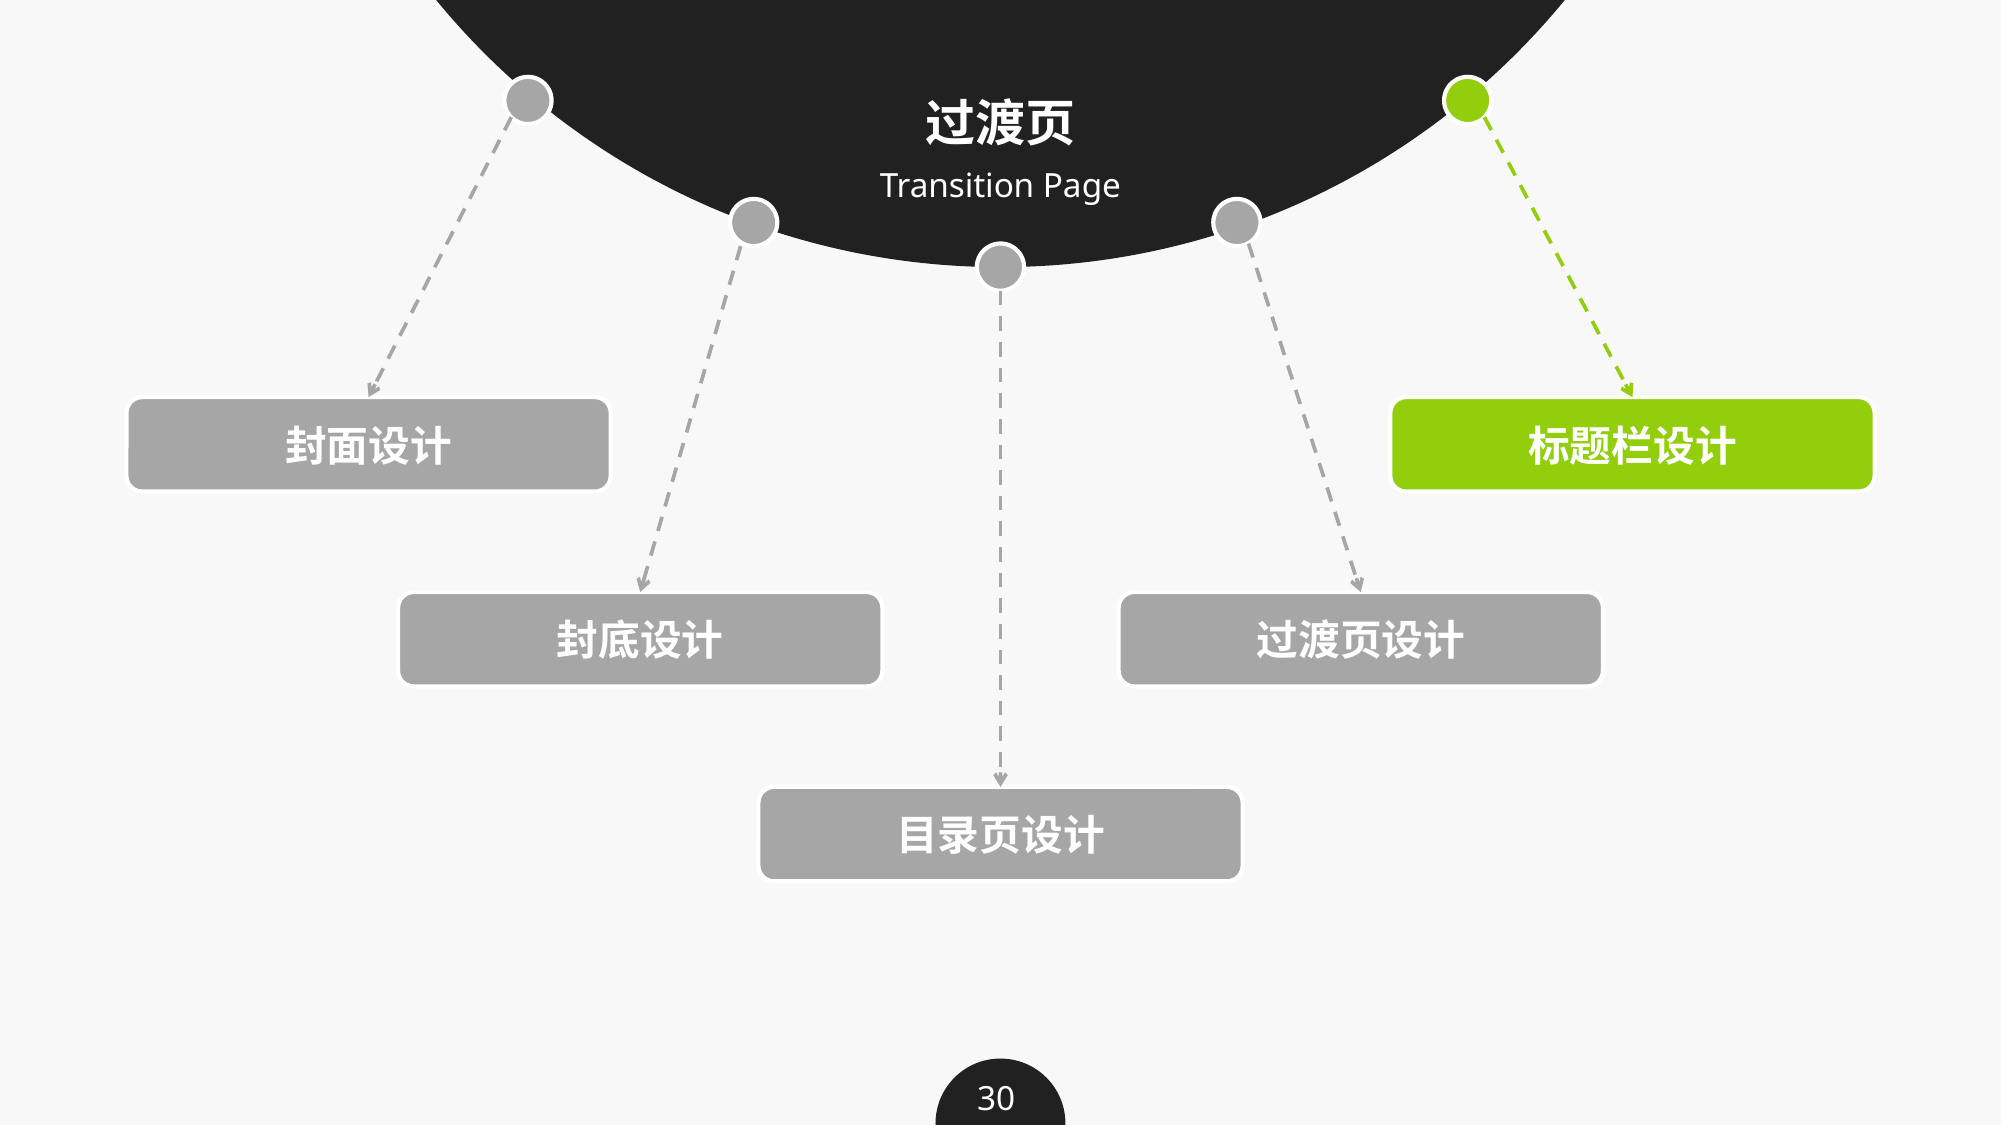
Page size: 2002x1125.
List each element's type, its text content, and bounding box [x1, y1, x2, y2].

text_box 过渡页设计 [1116, 589, 1606, 689]
text_box [974, 241, 1027, 293]
text_box 封底设计 [395, 589, 885, 689]
text_box 封面设计 [124, 394, 613, 494]
text_box [1441, 74, 1494, 127]
text_box [1211, 196, 1263, 249]
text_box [639, 245, 741, 593]
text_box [1248, 243, 1361, 593]
text_box 目录页设计 [756, 784, 1245, 884]
text_box [727, 196, 780, 249]
text_box 标题栏设计 [1388, 394, 1877, 494]
text_box [502, 74, 554, 127]
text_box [368, 116, 512, 398]
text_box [1484, 116, 1633, 398]
